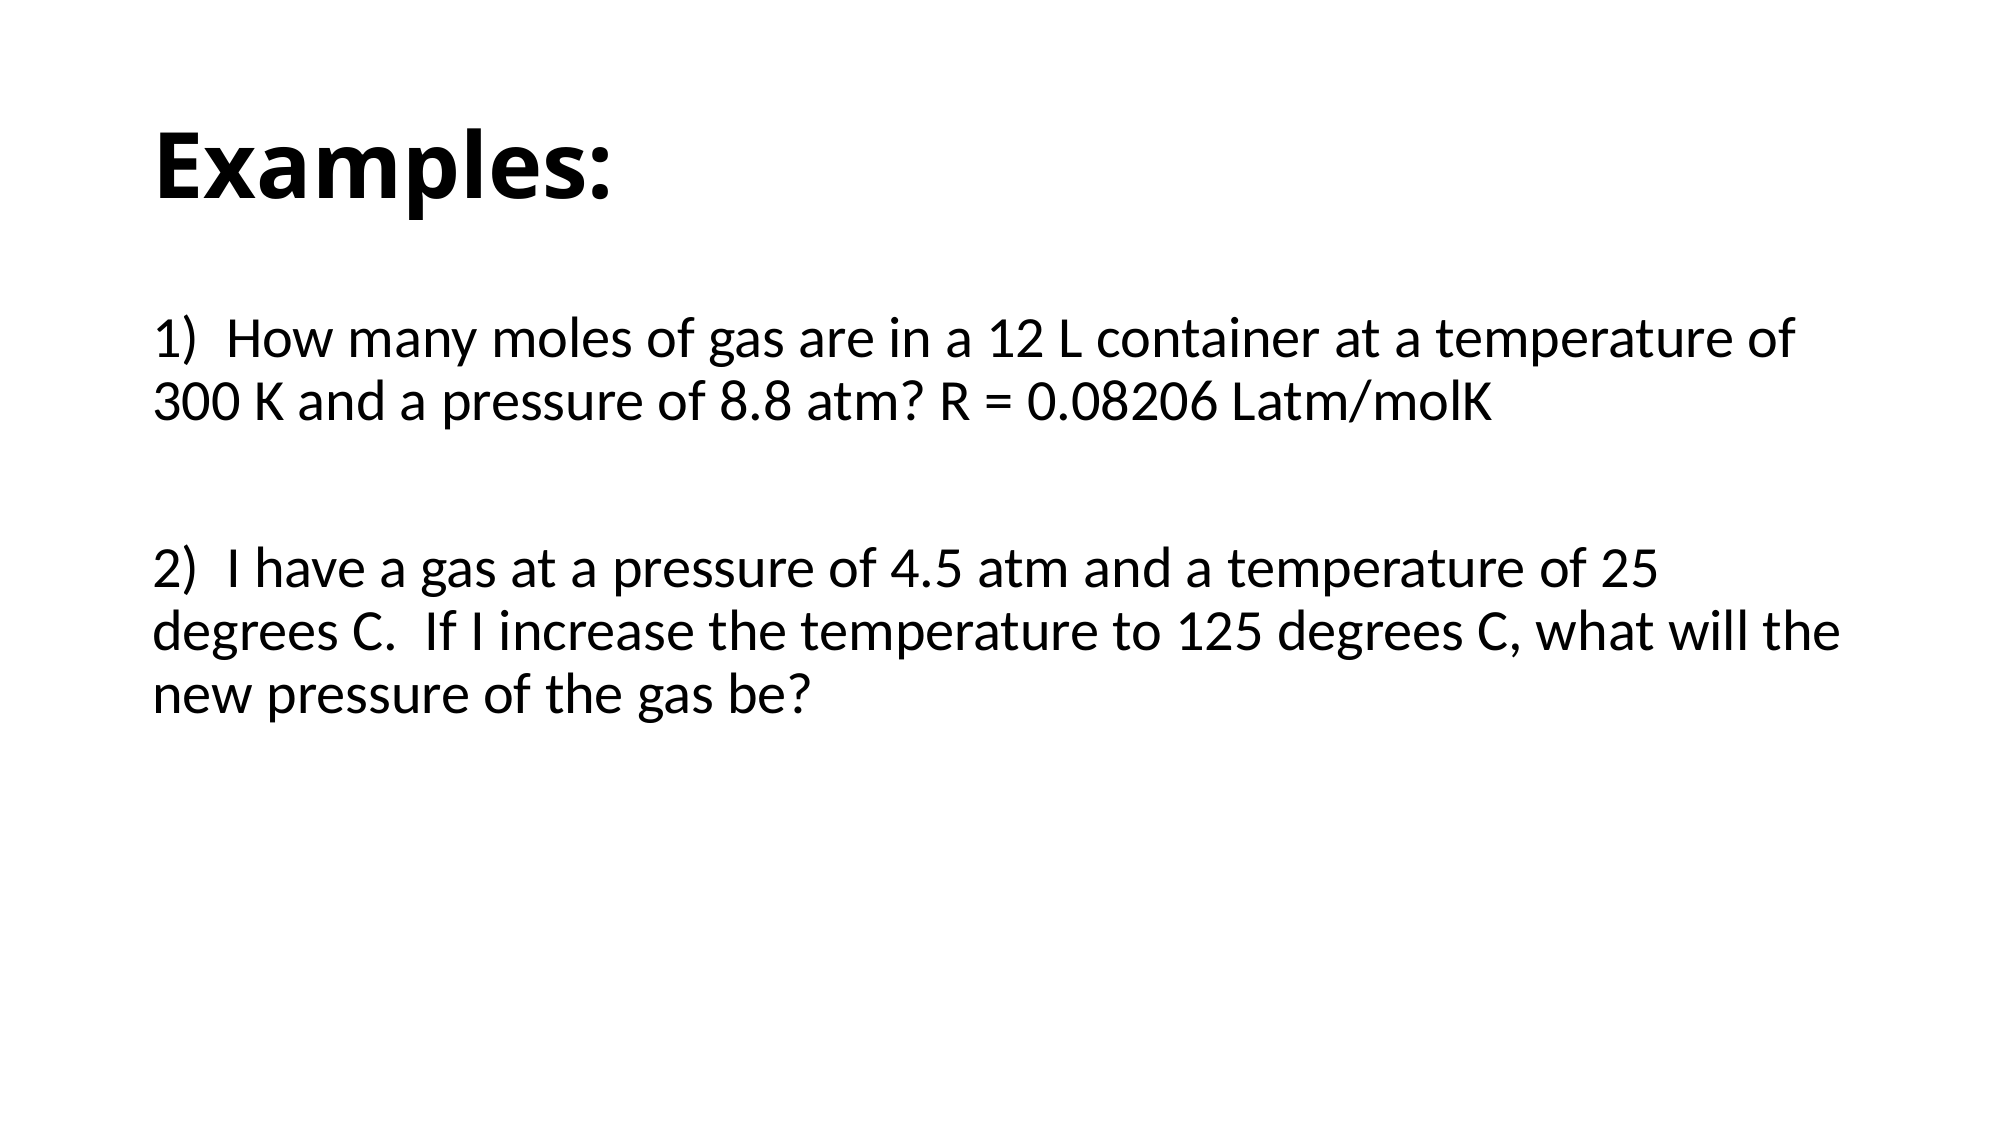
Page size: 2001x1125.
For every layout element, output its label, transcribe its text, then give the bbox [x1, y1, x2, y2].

list 1) How many moles of gas are in a 12 L container at a temperature of 300 K and a pressure of 8.8 atm? R = 0.08206 Latm/molK 2) I have a gas at a pressure of 4.5 atm and a temperature of 25 degrees C. If I increase the temperature to 125 degrees C, what will the new pressure of the gas be? [137, 299, 1863, 1014]
title Examples: [137, 59, 1863, 278]
